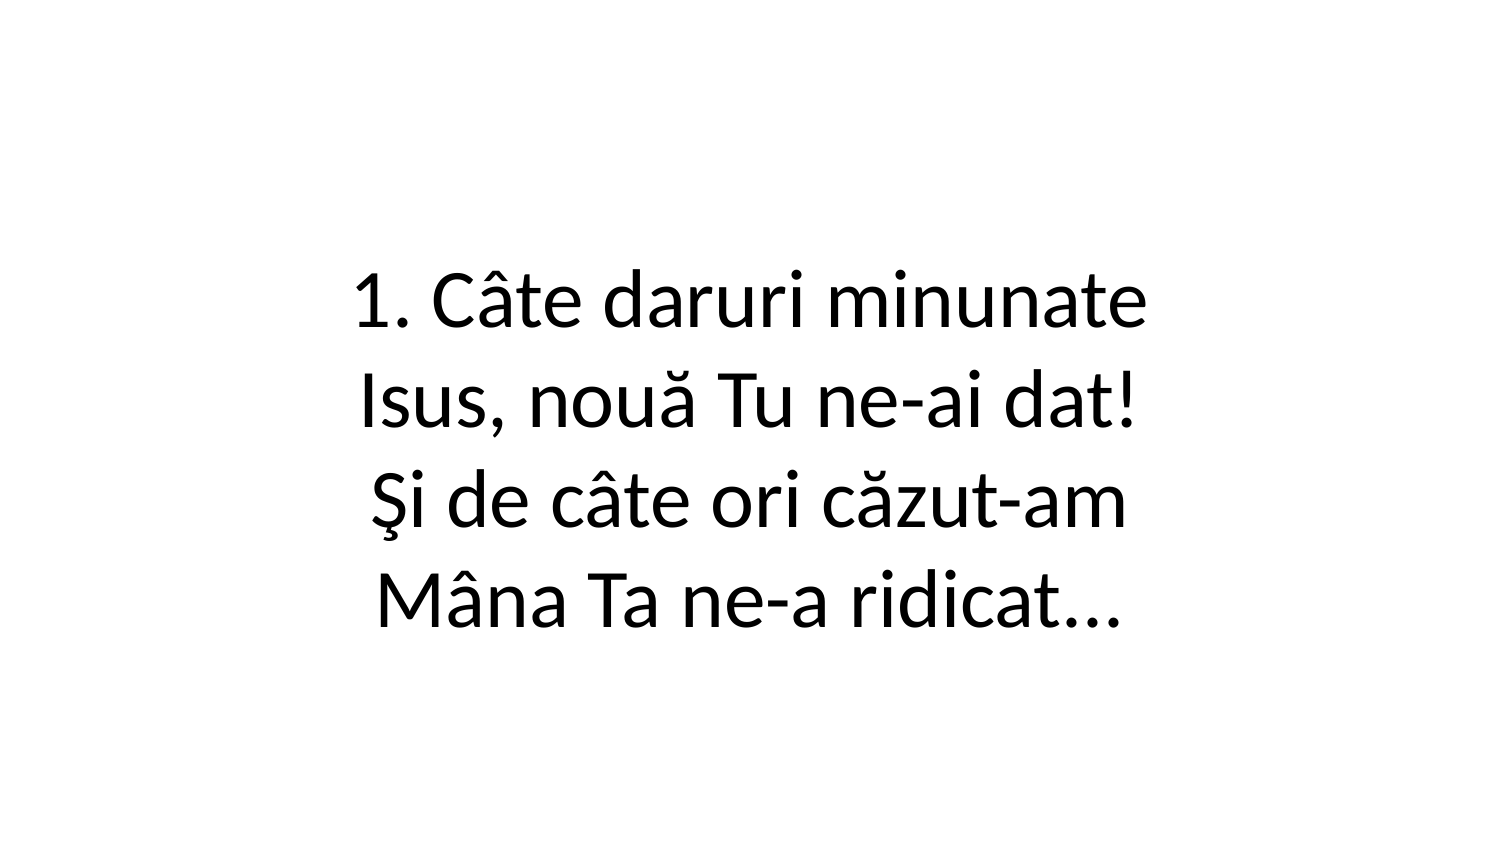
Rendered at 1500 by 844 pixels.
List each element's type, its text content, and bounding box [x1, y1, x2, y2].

text_box 1. Câte daruri minunate Isus, nouă Tu ne-ai dat! Şi de câte ori căzut-am Mâna Ta ne-a ridicat... [334, 192, 1165, 652]
